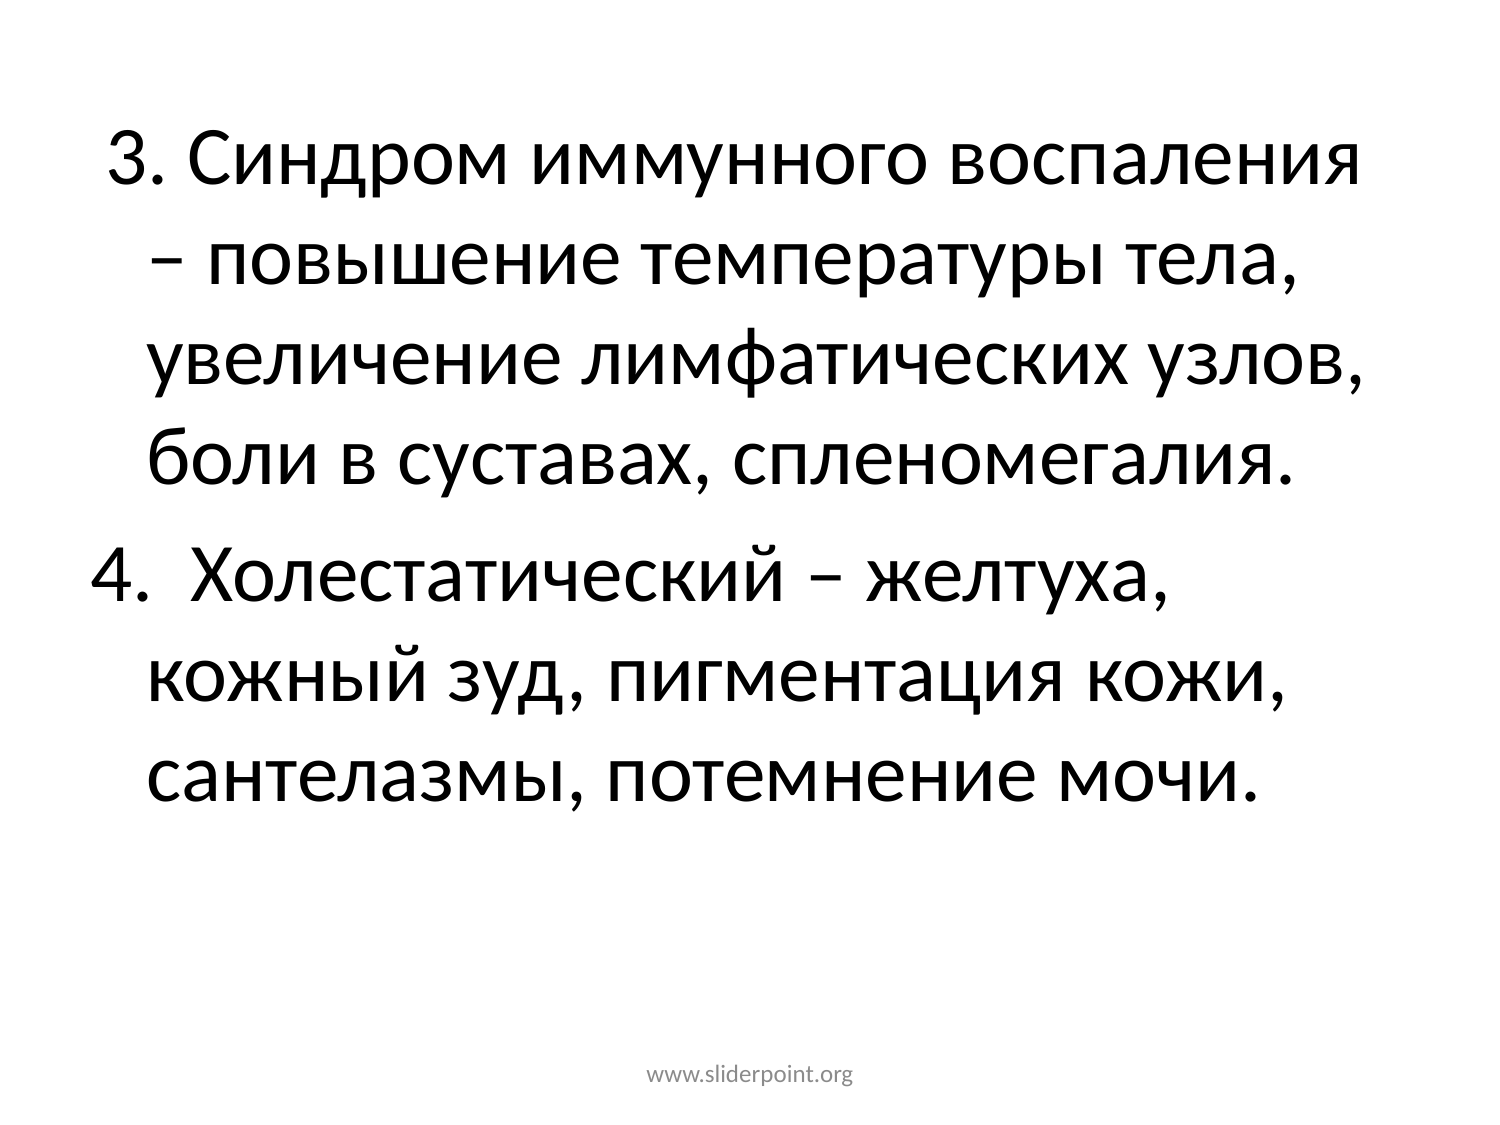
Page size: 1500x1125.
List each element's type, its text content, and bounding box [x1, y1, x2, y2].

list 3. Синдром иммунного воспаления – повышение температуры тела, увеличение лимфатических узлов, боли в суставах, спленомегалия. 4. Холестатический – желтуха, кожный зуд, пигментация кожи, сантелазмы, потемнение мочи. [74, 93, 1426, 1006]
footer www.sliderpoint.org [512, 1042, 988, 1103]
